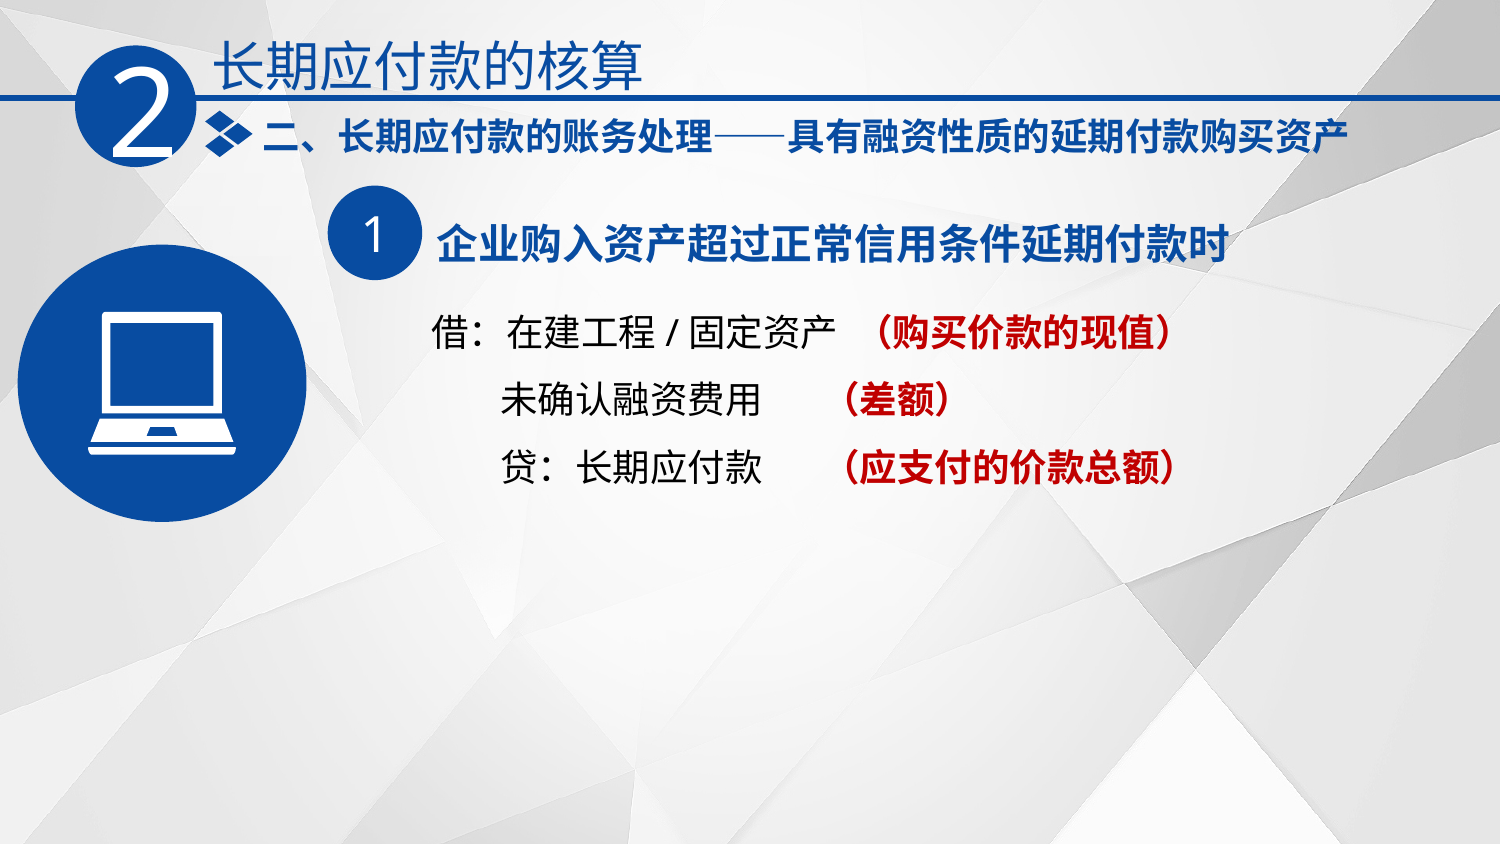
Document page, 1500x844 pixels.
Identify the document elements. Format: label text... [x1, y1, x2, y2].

text_box [75, 74, 84, 97]
text_box [205, 135, 235, 158]
text_box [75, 107, 84, 138]
text_box [223, 122, 253, 145]
picture [0, 0, 1500, 95]
text_box 1 [327, 185, 422, 281]
text_box 二、长期应付款的账务处理——具有融资性质的延期付款购买资产 [250, 107, 1363, 164]
text_box 企业购入资产超过正常信用条件延期付款时 [422, 185, 1500, 276]
text_box 长期应付款的核算 [198, 37, 817, 92]
picture [0, 101, 1500, 844]
text_box 2 [84, 107, 203, 171]
text_box [205, 110, 235, 133]
text_box 2 [84, 45, 203, 97]
text_box 借：在建工程/固定资产 （购买价款的现值） 未确认融资费用 （差额） 贷：长期应付款 （应支付的价款总额） [416, 279, 1423, 497]
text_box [17, 244, 307, 523]
